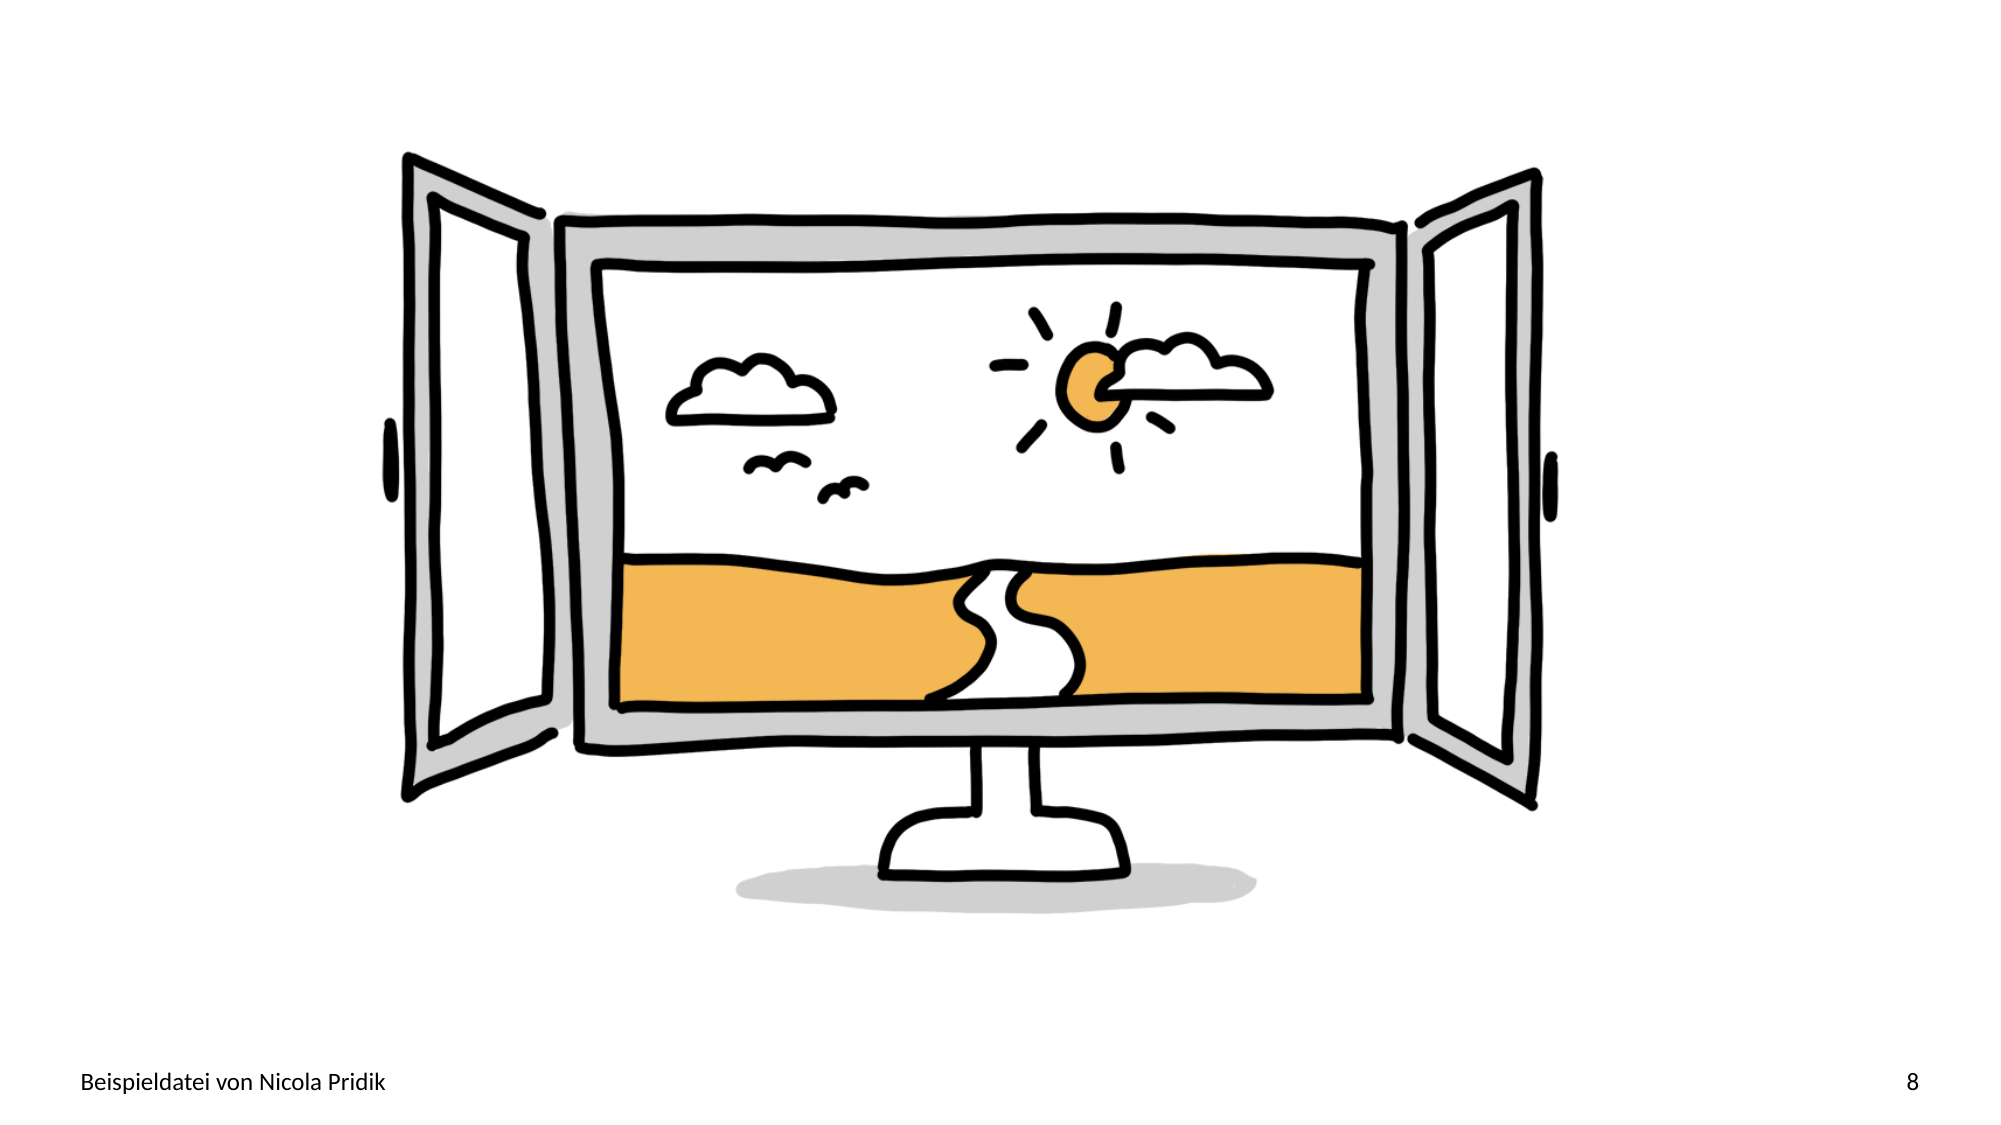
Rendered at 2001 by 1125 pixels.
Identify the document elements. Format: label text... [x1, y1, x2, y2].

picture [28, 30, 1966, 1050]
slide_number 8 [1482, 1065, 1920, 1096]
footer Beispieldatei von Nicola Pridik [80, 1065, 756, 1096]
